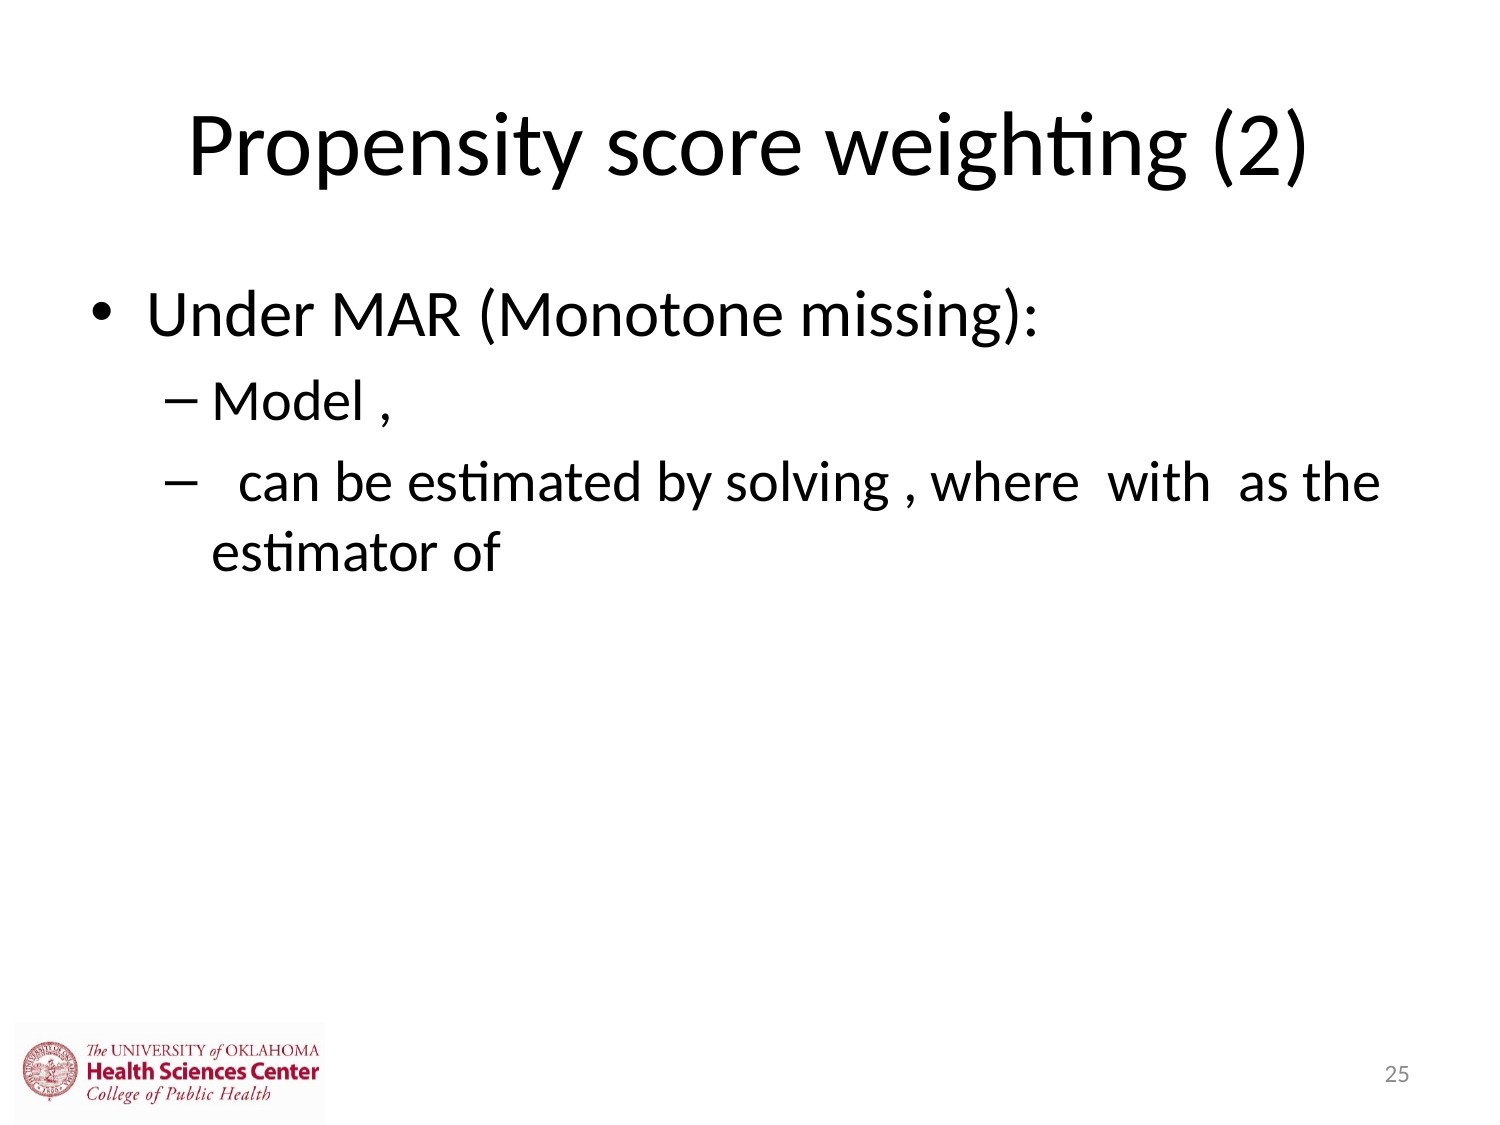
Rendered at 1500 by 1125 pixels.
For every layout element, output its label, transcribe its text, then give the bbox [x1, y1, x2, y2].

title Propensity score weighting (2) [75, 45, 1425, 233]
slide_number 25 [1074, 1042, 1425, 1103]
picture [15, 1022, 325, 1125]
